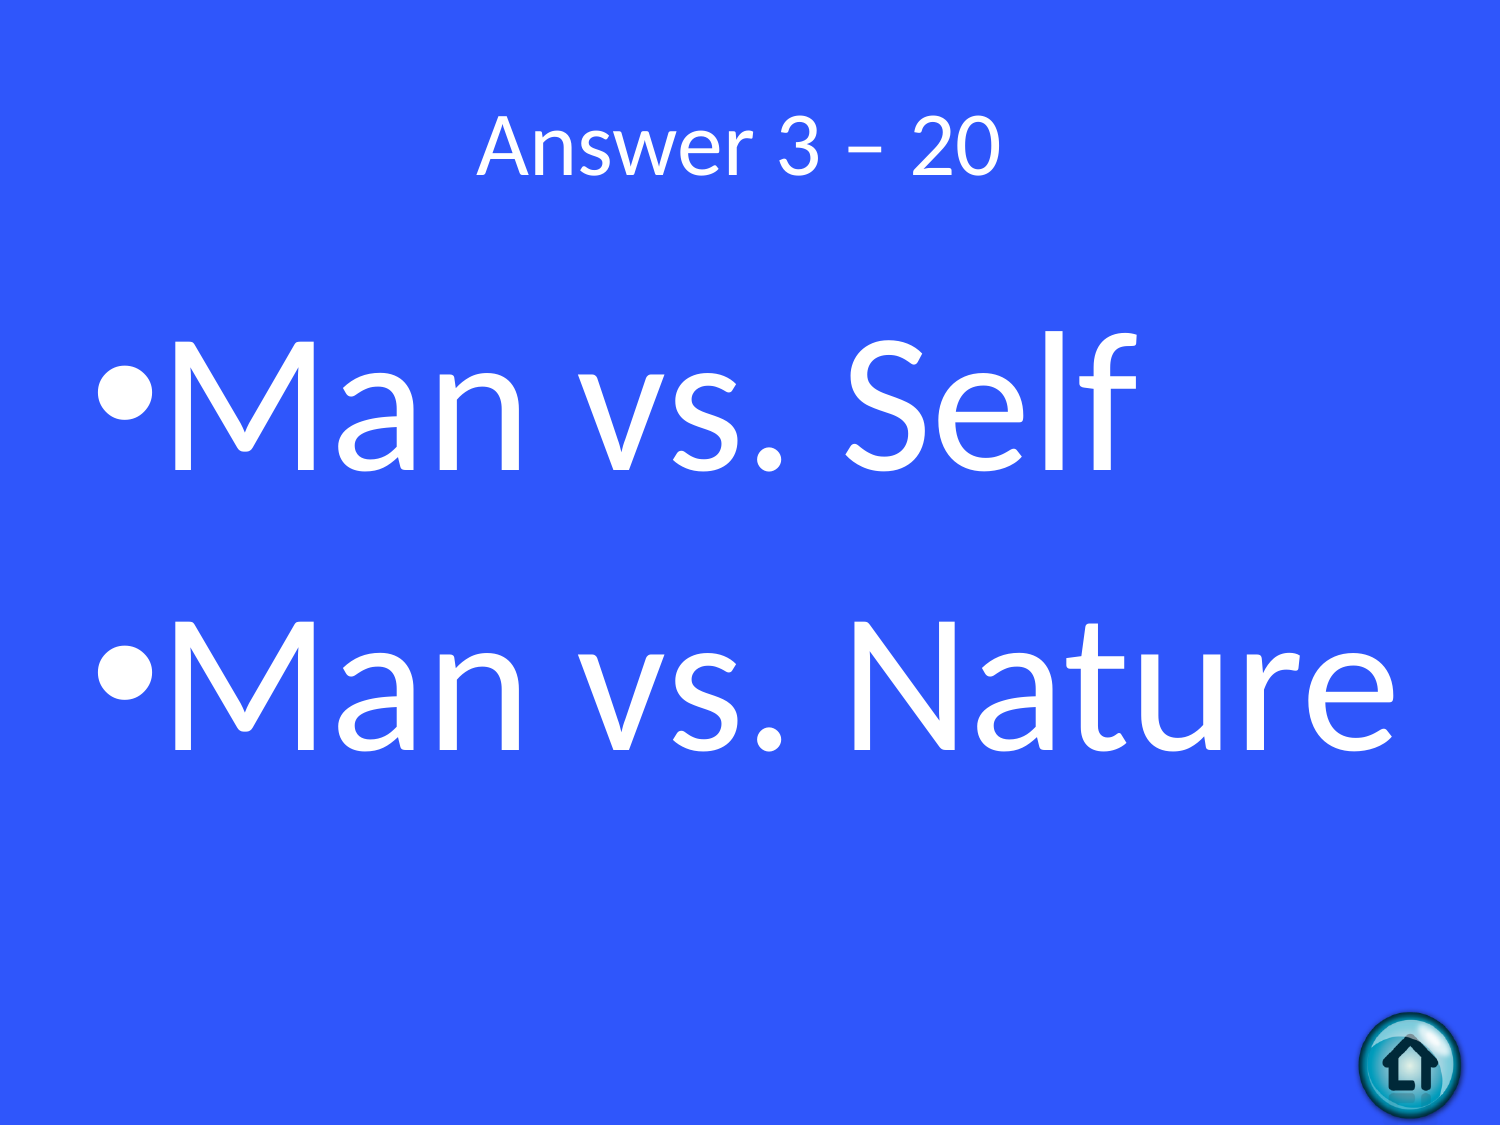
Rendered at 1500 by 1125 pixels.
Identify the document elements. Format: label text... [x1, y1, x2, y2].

list Man vs. Self Man vs. Nature [75, 262, 1425, 1005]
picture [1349, 1006, 1469, 1125]
title Answer 3 – 20 [75, 45, 1425, 233]
